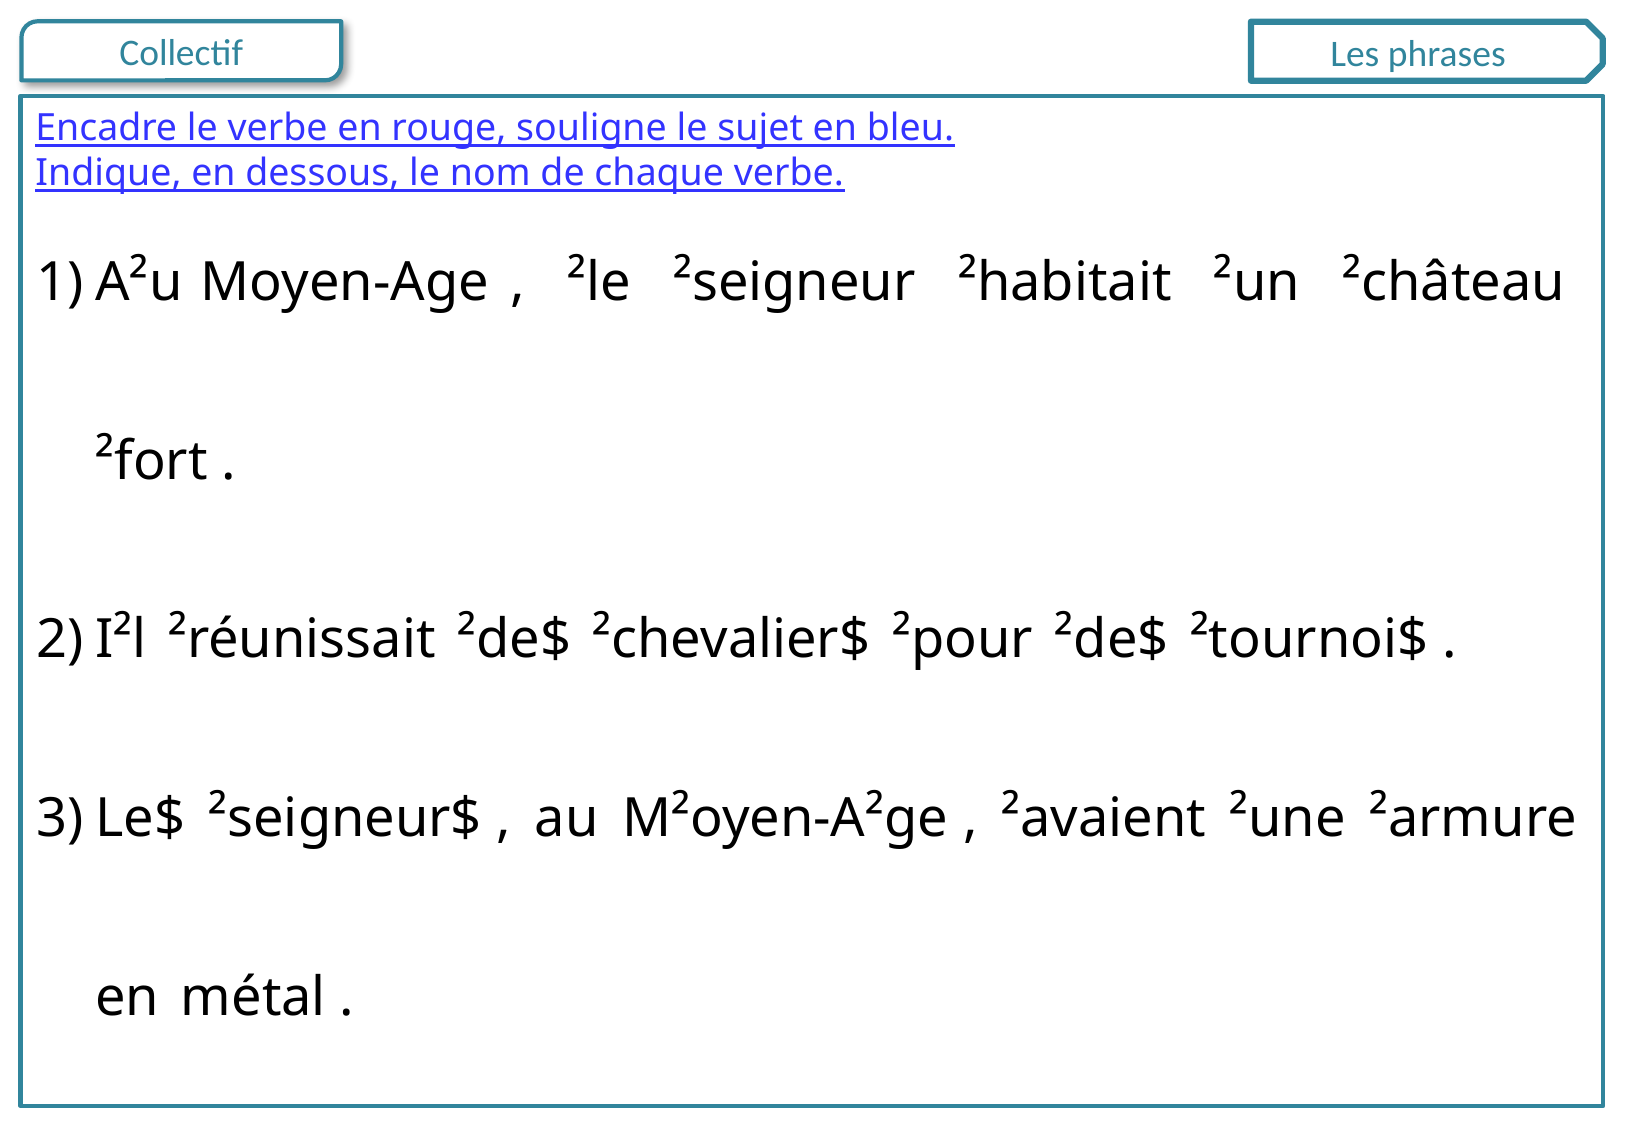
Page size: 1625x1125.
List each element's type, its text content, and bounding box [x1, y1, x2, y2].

list Encadre le verbe en rouge, souligne le sujet en bleu. Indique, en dessous, le nom de chaque verbe. [18, 94, 1605, 1108]
list Les phrases [1251, 21, 1585, 81]
list A²u Moyen-Age , ²le ²seigneur ²habitait ²un ²château ²fort . I²l ²réunissait ²de$ ²chevalier$ ²pour ²de$ ²tournoi$ . Le$ ²seigneur$ , au M²oyen-A²ge , ²avaient ²une ²armure en métal . A²u ²château , ²le ²seigneur ²organisait ²de$ ²grand$ ²banquet$ . Pendant ²le$ ²banquet$ , ²le$ ménestrel$ ²jouaient ²de ²la musique . [21, 125, 1604, 1106]
